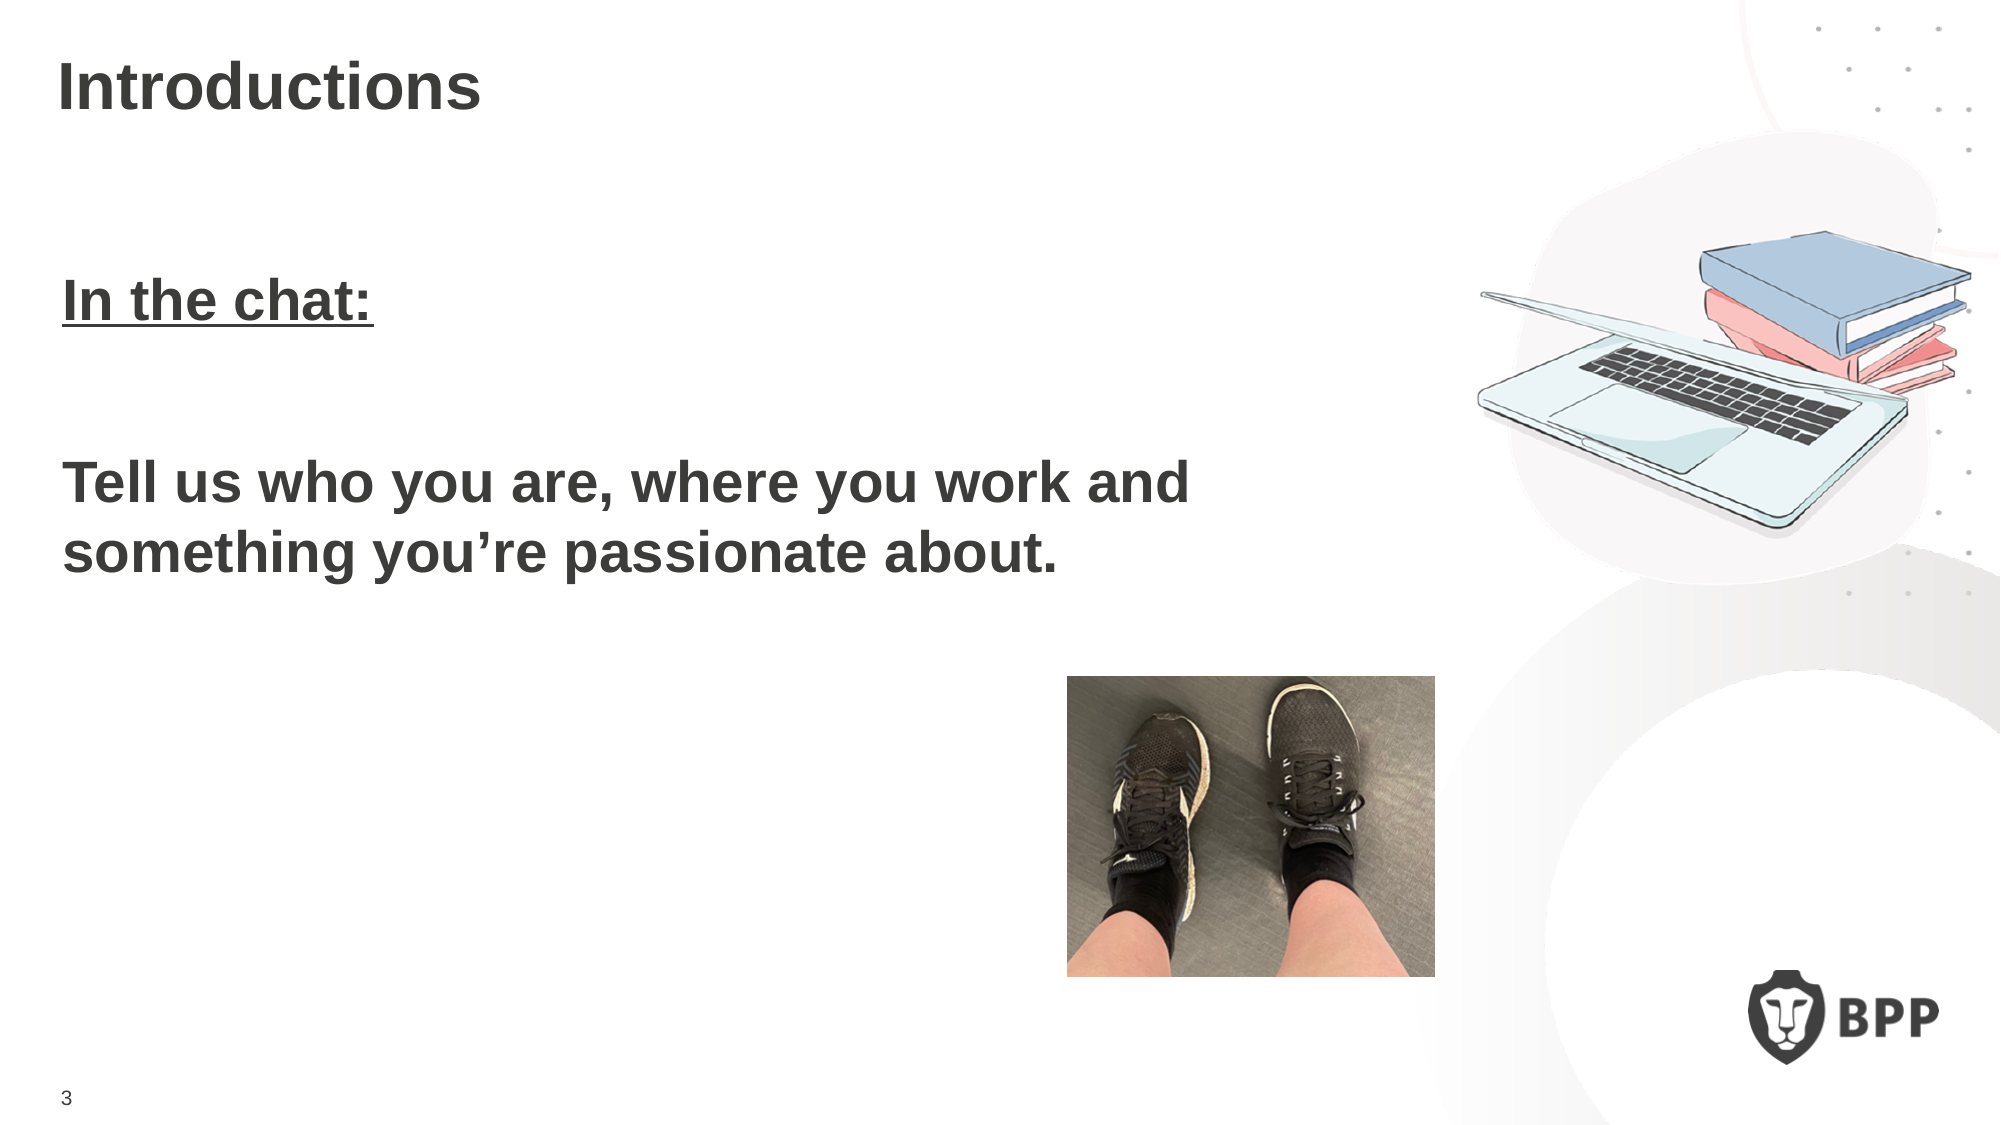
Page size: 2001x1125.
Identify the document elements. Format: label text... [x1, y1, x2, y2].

picture [1067, 5, 2000, 1125]
list In the chat: Tell us who you are, where you work and something you’re passionate about. [62, 262, 1346, 887]
list Introductions [57, 52, 1585, 200]
slide_number 3 [45, 1067, 496, 1125]
